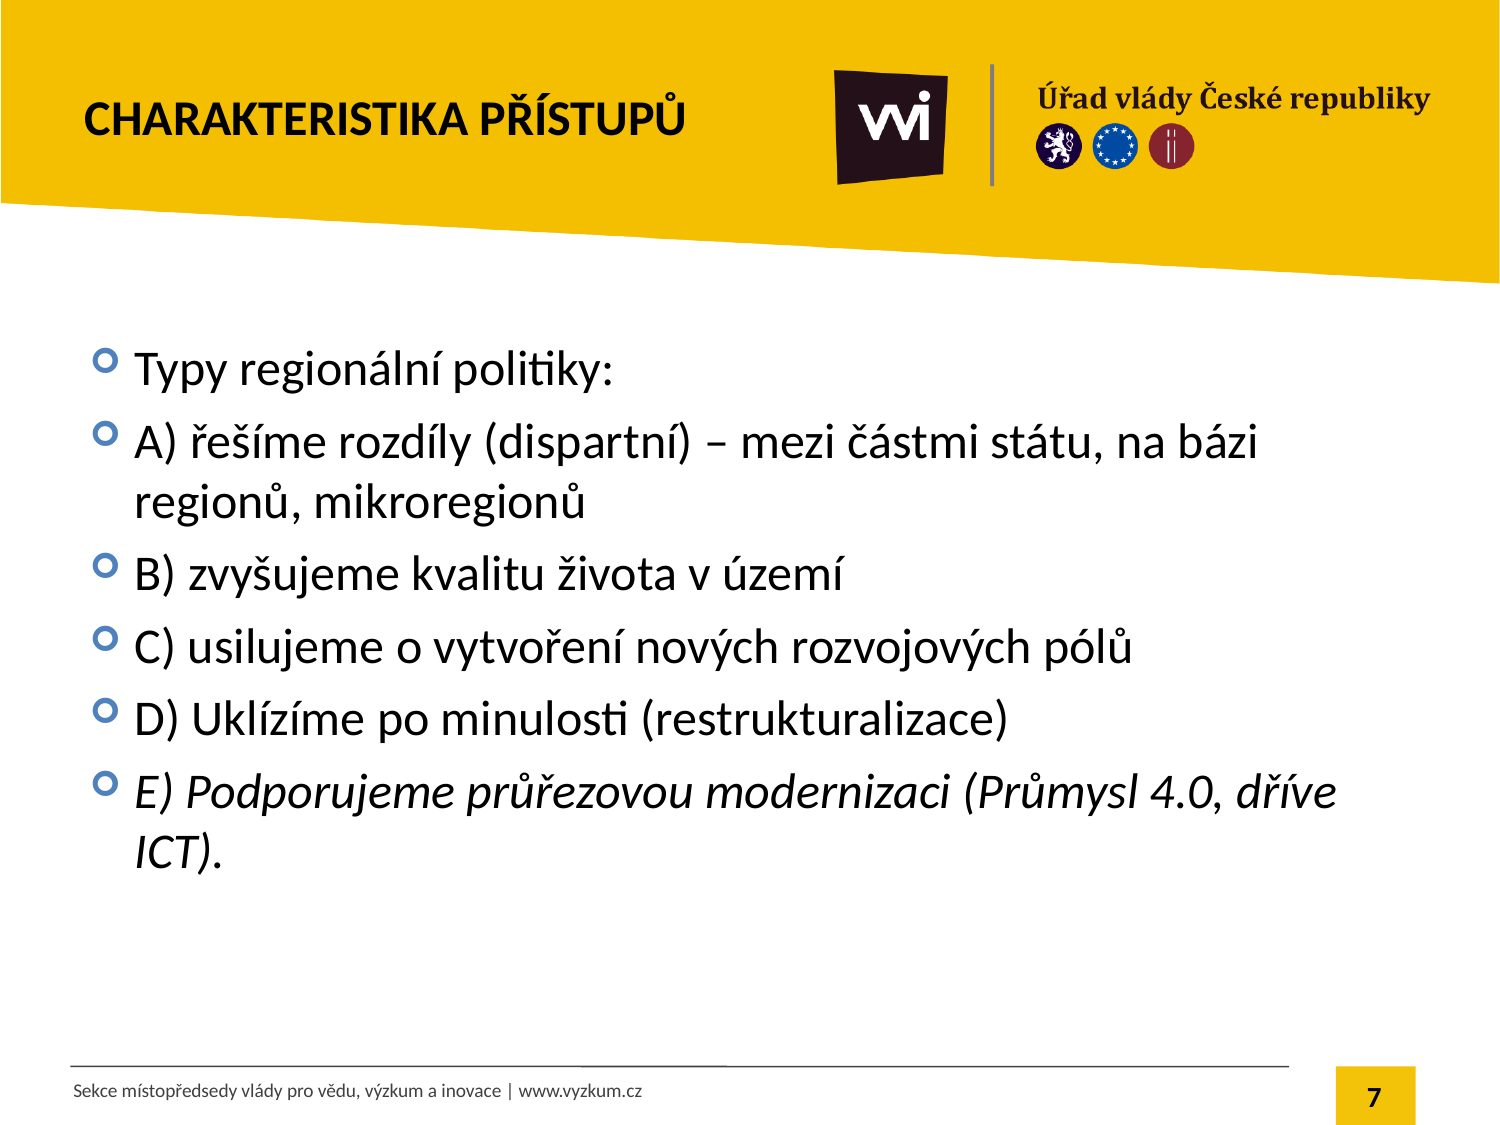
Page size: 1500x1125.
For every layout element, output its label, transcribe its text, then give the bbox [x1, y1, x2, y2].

list Typy regionální politiky: A) řešíme rozdíly (dispartní) – mezi částmi státu, na bázi regionů, mikroregionů B) zvyšujeme kvalitu života v území C) usilujeme o vytvoření nových rozvojových pólů D) Uklízíme po minulosti (restrukturalizace) E) Podporujeme průřezovou modernizaci (Průmysl 4.0, dříve ICT). [75, 328, 1418, 985]
title Charakteristika přístupů [70, 70, 727, 153]
slide_number 7 [1324, 1066, 1425, 1125]
picture [0, 0, 1500, 284]
